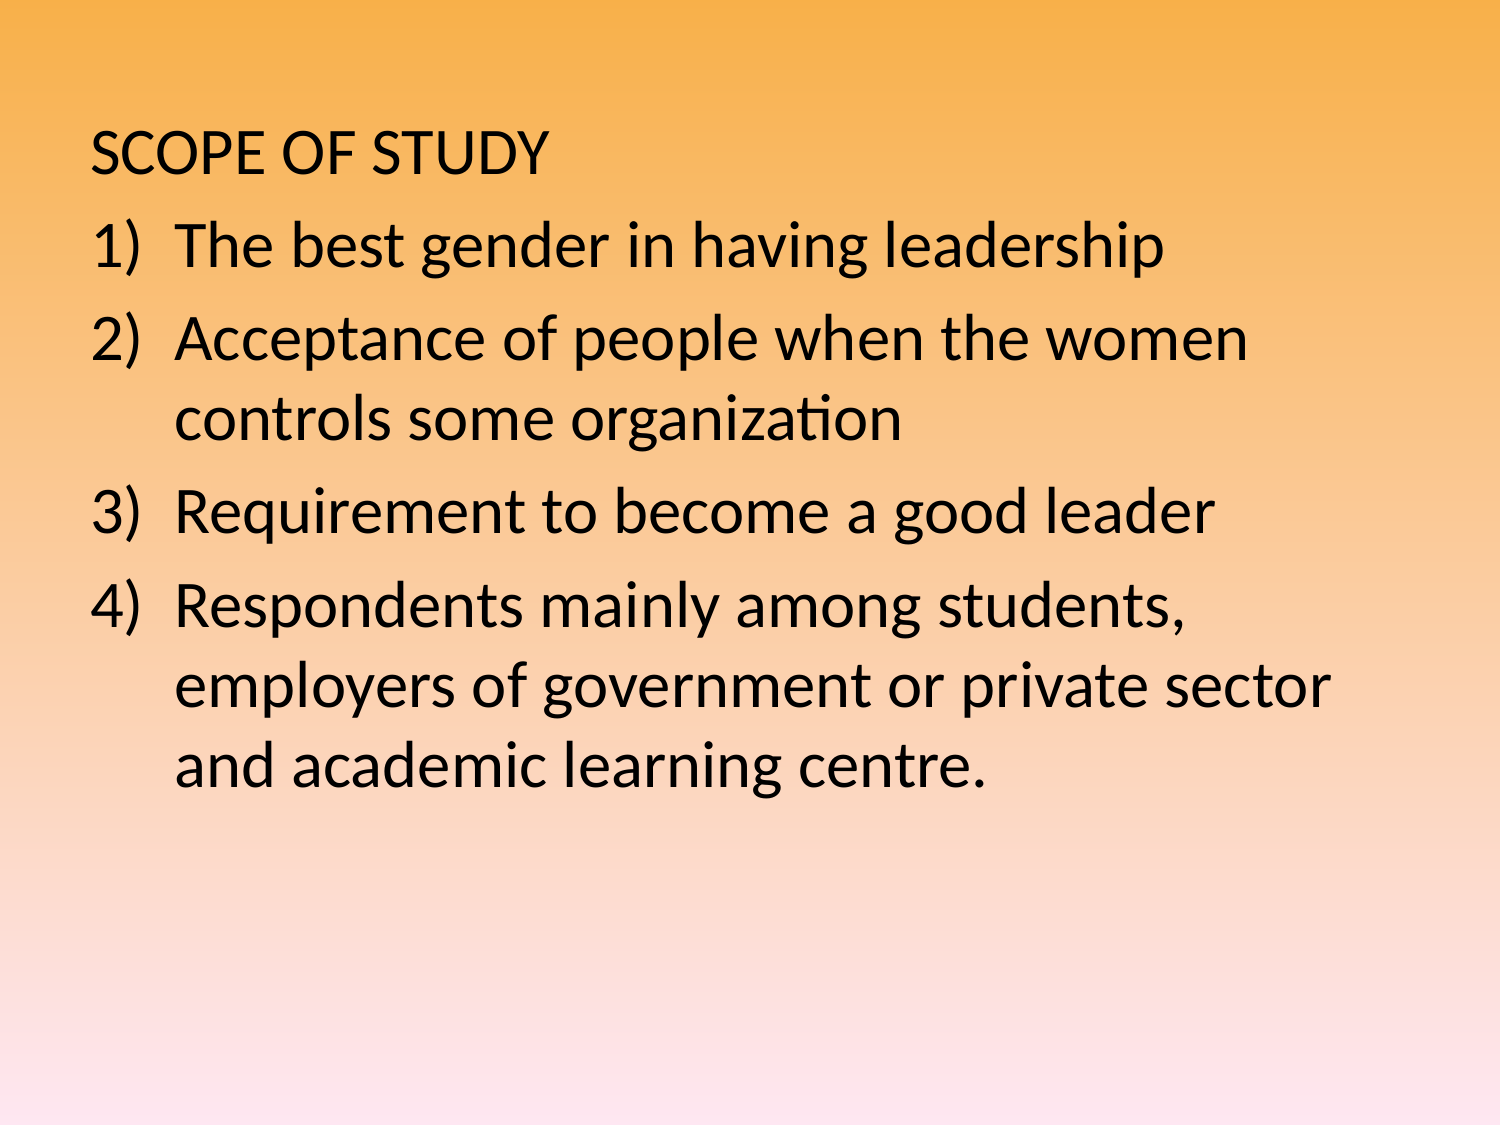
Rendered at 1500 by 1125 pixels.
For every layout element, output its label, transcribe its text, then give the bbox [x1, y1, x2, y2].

list SCOPE OF STUDY The best gender in having leadership Acceptance of people when the women controls some organization Requirement to become a good leader Respondents mainly among students, employers of government or private sector and academic learning centre. [75, 99, 1425, 1005]
